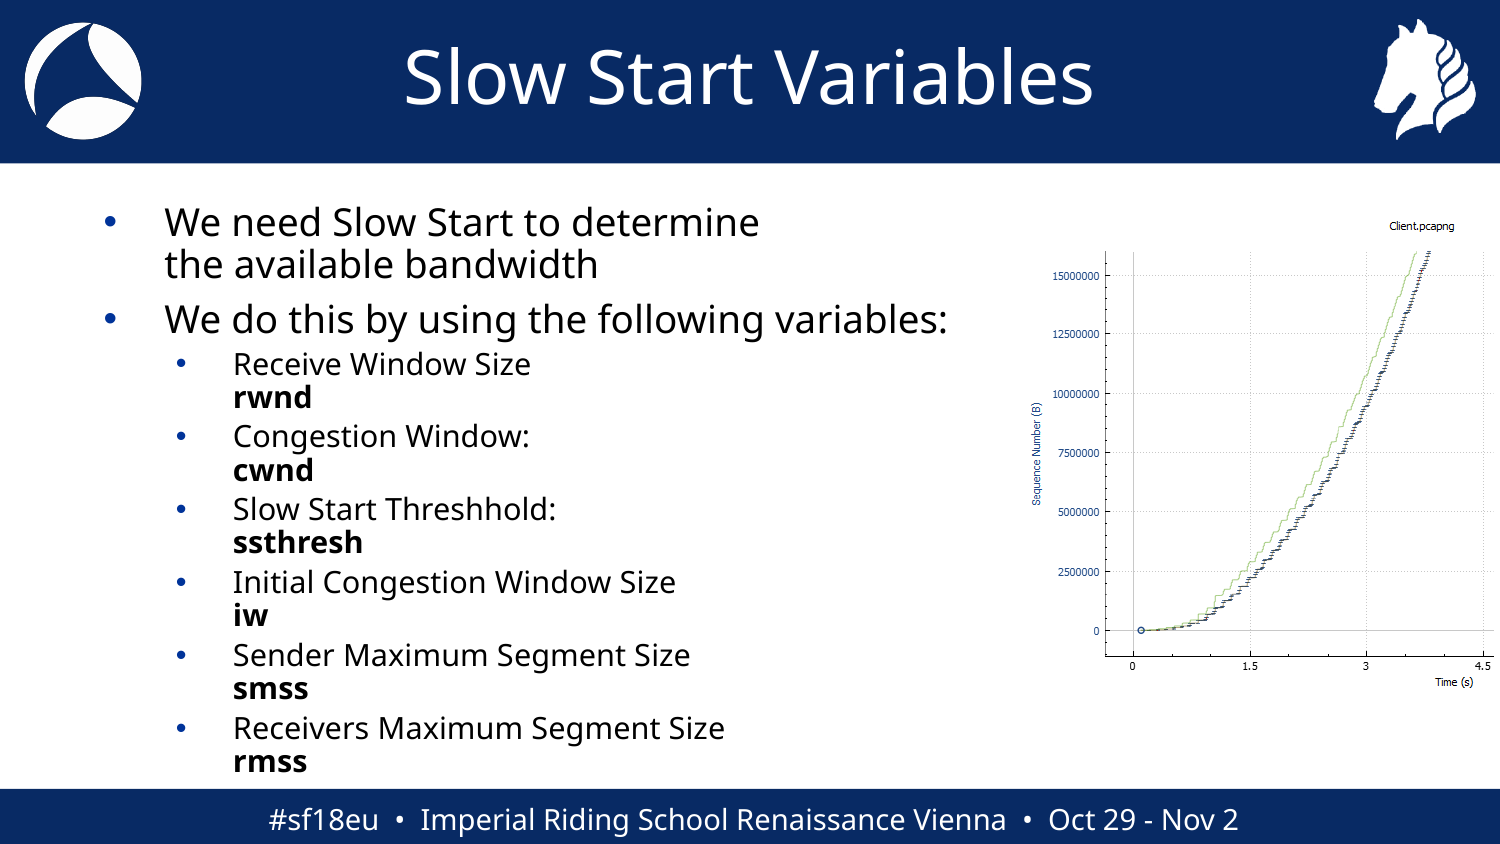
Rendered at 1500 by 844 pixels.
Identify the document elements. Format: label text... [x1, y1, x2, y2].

picture [1361, 8, 1489, 151]
title Slow Start Variables [188, 0, 1312, 161]
picture [24, 22, 142, 140]
list We need Slow Start to determine the available bandwidth We do this by using the following variables: Receive Window Size rwnd Congestion Window: cwnd Slow Start Threshhold: ssthresh Initial Congestion Window Size iw Sender Maximum Segment Size smss Receivers Maximum Segment Size rmss [80, 195, 1057, 788]
picture [1028, 211, 1495, 691]
